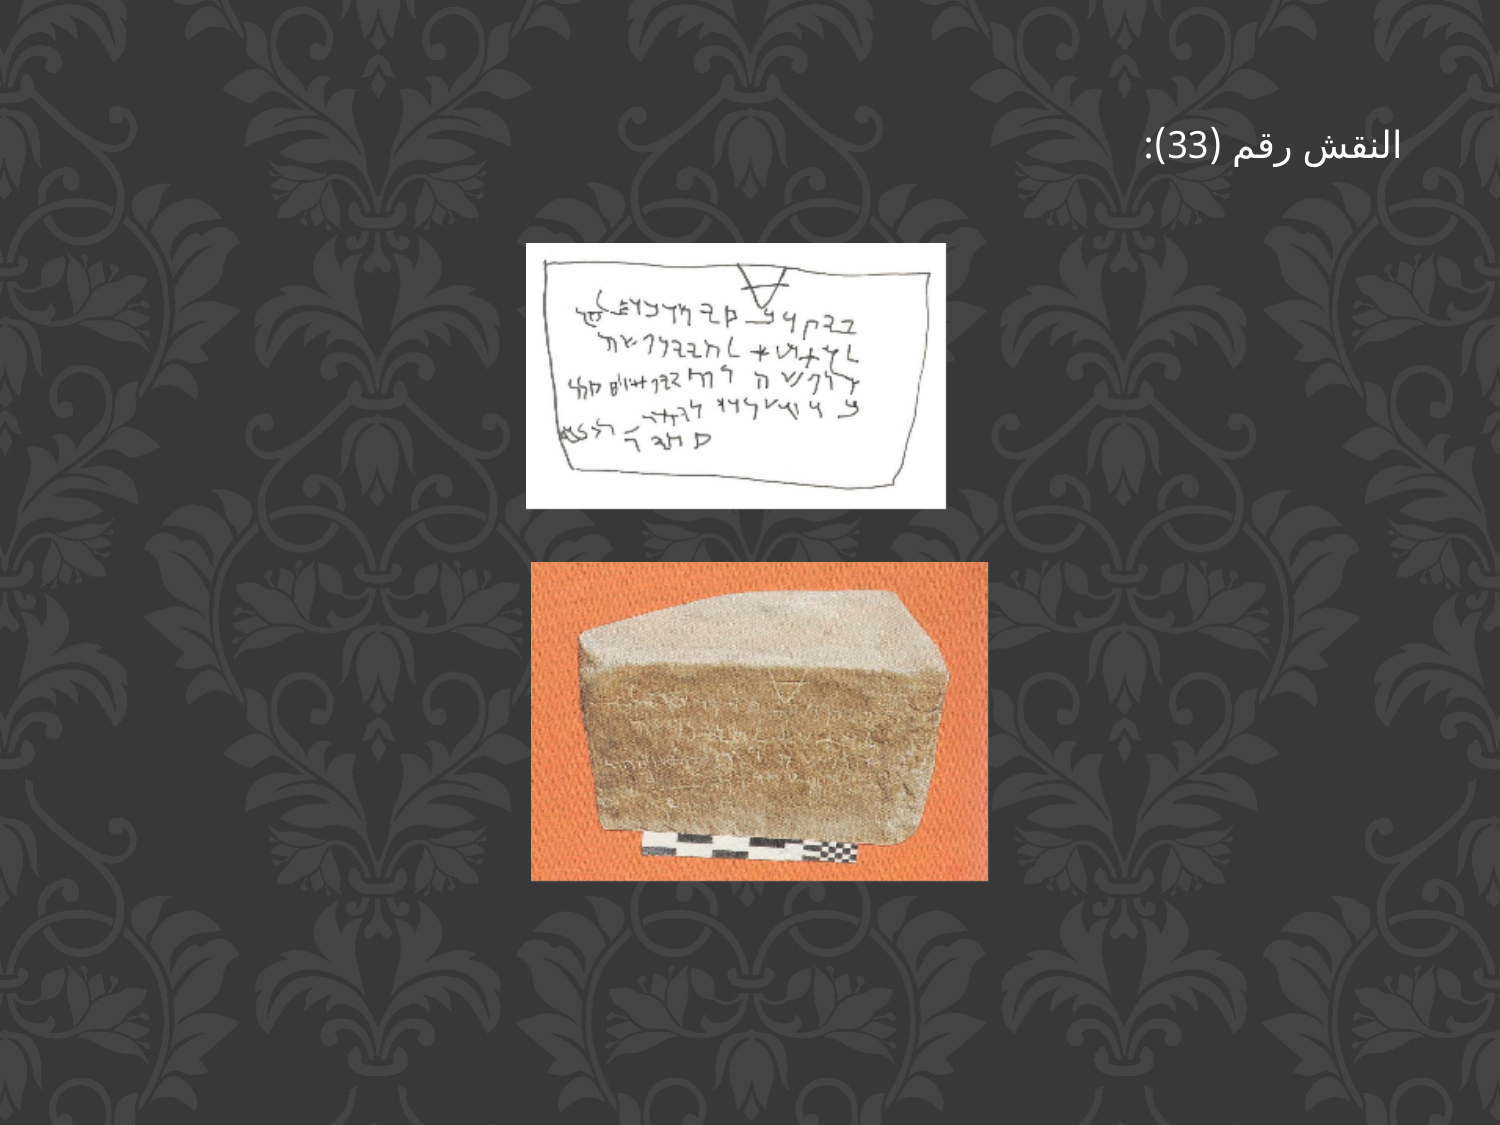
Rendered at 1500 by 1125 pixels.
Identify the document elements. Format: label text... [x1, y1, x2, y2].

picture [526, 243, 948, 511]
picture [531, 562, 990, 883]
text_box النقش رقم (33): [1087, 113, 1418, 174]
